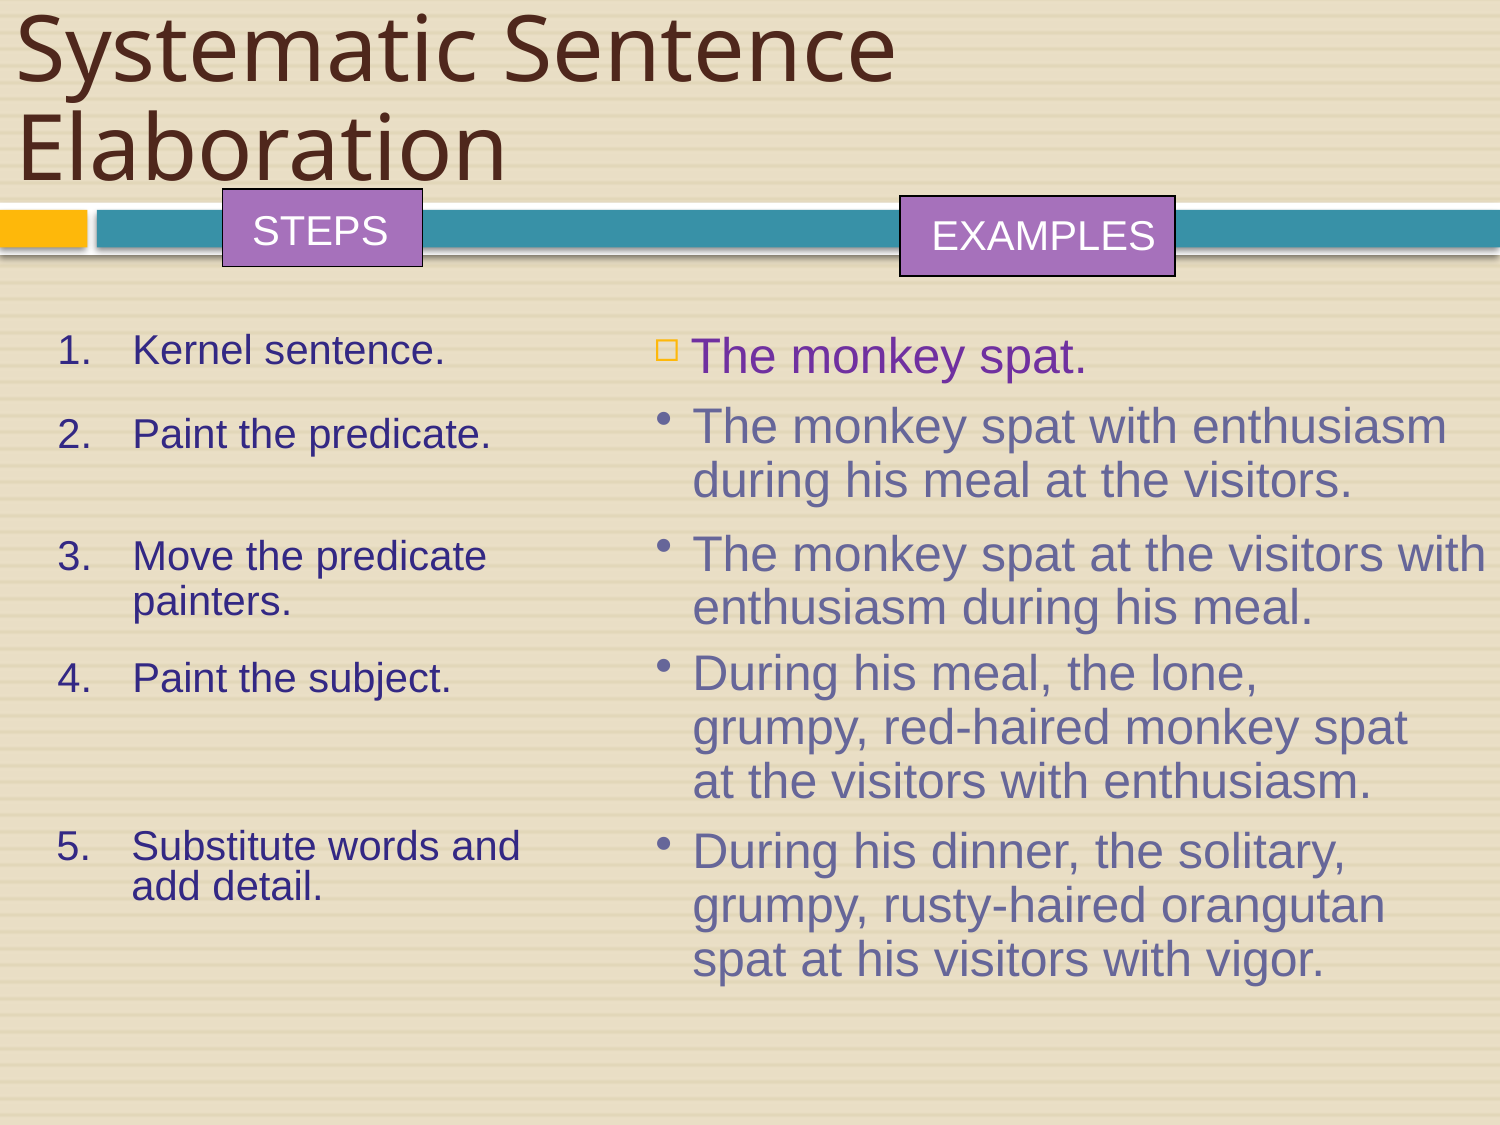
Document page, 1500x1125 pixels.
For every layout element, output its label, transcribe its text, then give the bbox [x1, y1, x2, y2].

text_box [222, 188, 423, 267]
text_box 1. Kernel sentence. [42, 310, 543, 386]
text_box During his dinner, the solitary, grumpy, rusty-haired orangutan spat at his visitors with vigor. [640, 818, 1447, 1044]
text_box 4. Paint the subject. [42, 649, 543, 737]
text_box 5. Substitute words and add detail. [41, 821, 542, 922]
title Systematic Sentence Elaboration [0, 49, 1140, 154]
text_box [900, 267, 1175, 277]
list The monkey spat. [638, 310, 1340, 386]
text_box 2. Paint the predicate. [42, 399, 543, 475]
text_box 3. Move the predicate painters. [42, 526, 543, 649]
text_box During his meal, the lone, grumpy, red-haired monkey spat at the visitors with enthusiasm. [640, 640, 1445, 751]
text_box The monkey spat with enthusiasm during his meal at the visitors. [640, 393, 1500, 506]
text_box [900, 195, 1175, 201]
text_box STEPS [232, 196, 408, 262]
text_box The monkey spat at the visitors with enthusiasm during his meal. [640, 520, 1500, 621]
text_box EXAMPLES [887, 201, 1200, 267]
